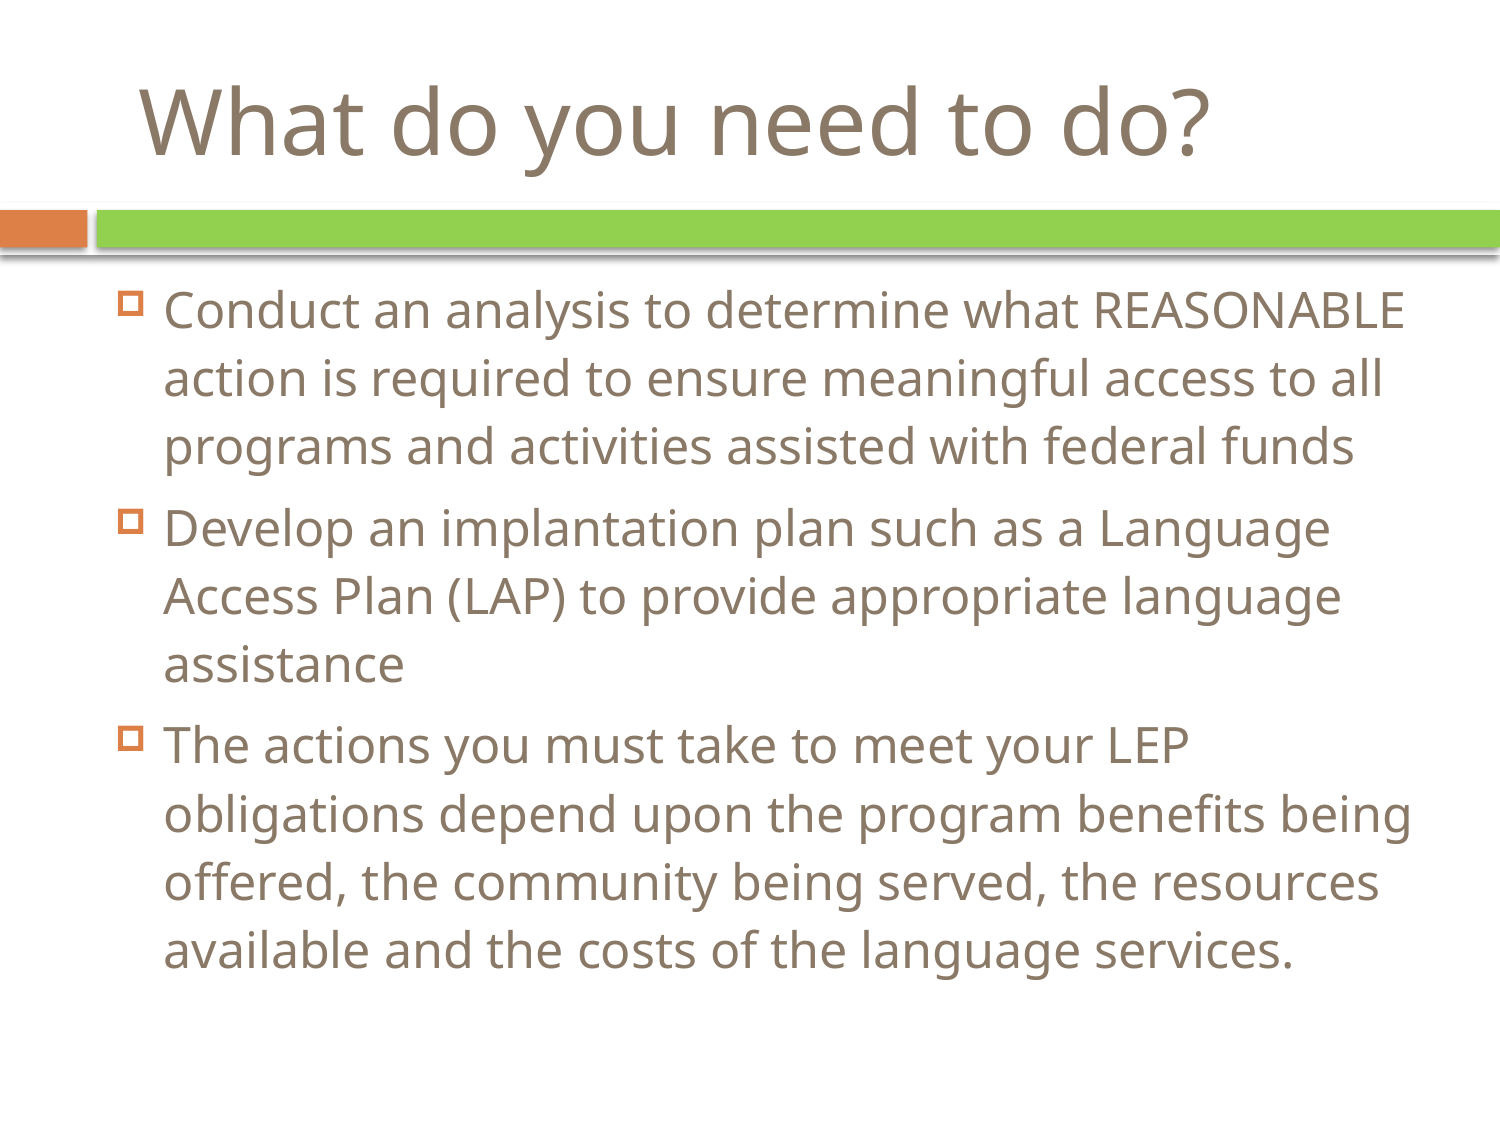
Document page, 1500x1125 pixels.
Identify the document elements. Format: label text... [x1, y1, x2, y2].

title What do you need to do? [100, 37, 1438, 200]
list Conduct an analysis to determine what REASONABLE action is required to ensure meaningful access to all programs and activities assisted with federal funds Develop an implantation plan such as a Language Access Plan (LAP) to provide appropriate language assistance The actions you must take to meet your LEP obligations depend upon the program benefits being offered, the community being served, the resources available and the costs of the language services. [100, 262, 1438, 1000]
